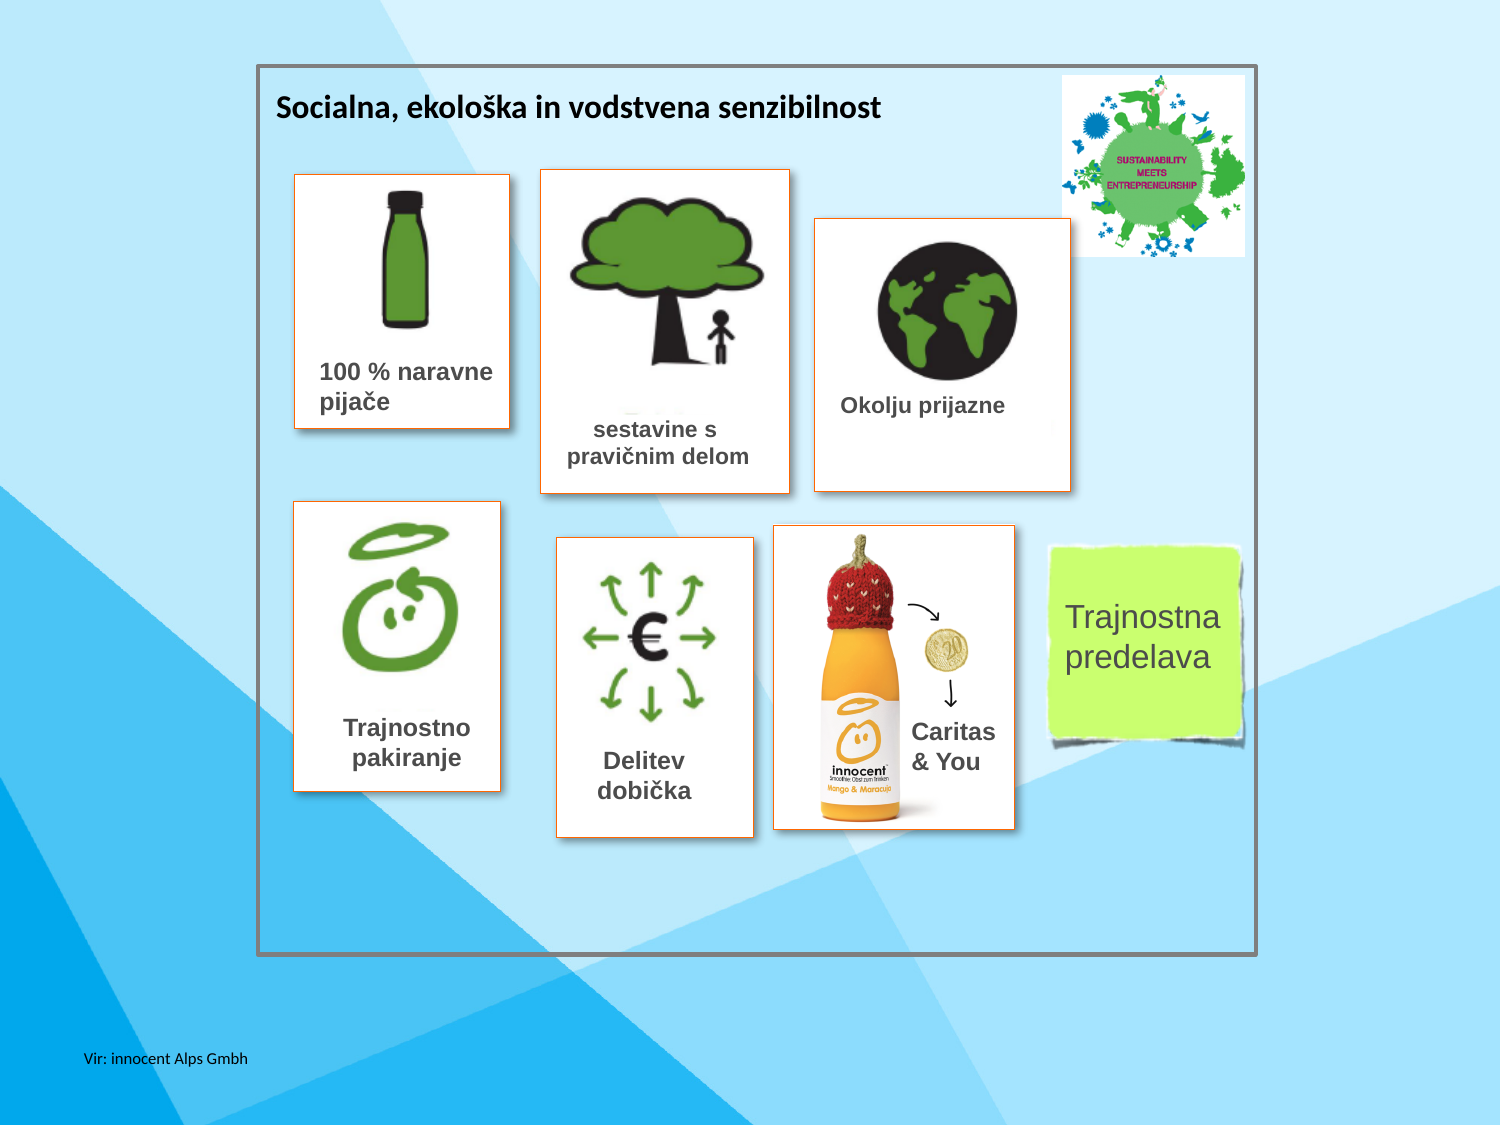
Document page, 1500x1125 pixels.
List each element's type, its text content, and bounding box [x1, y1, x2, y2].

text_box Vir: innocent Alps Gmbh [69, 1040, 264, 1096]
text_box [1039, 535, 1249, 753]
picture [0, 0, 1500, 1125]
text_box Socialna, ekološka in vodstvena senzibilnost [261, 77, 1048, 133]
text_box [257, 66, 1256, 955]
